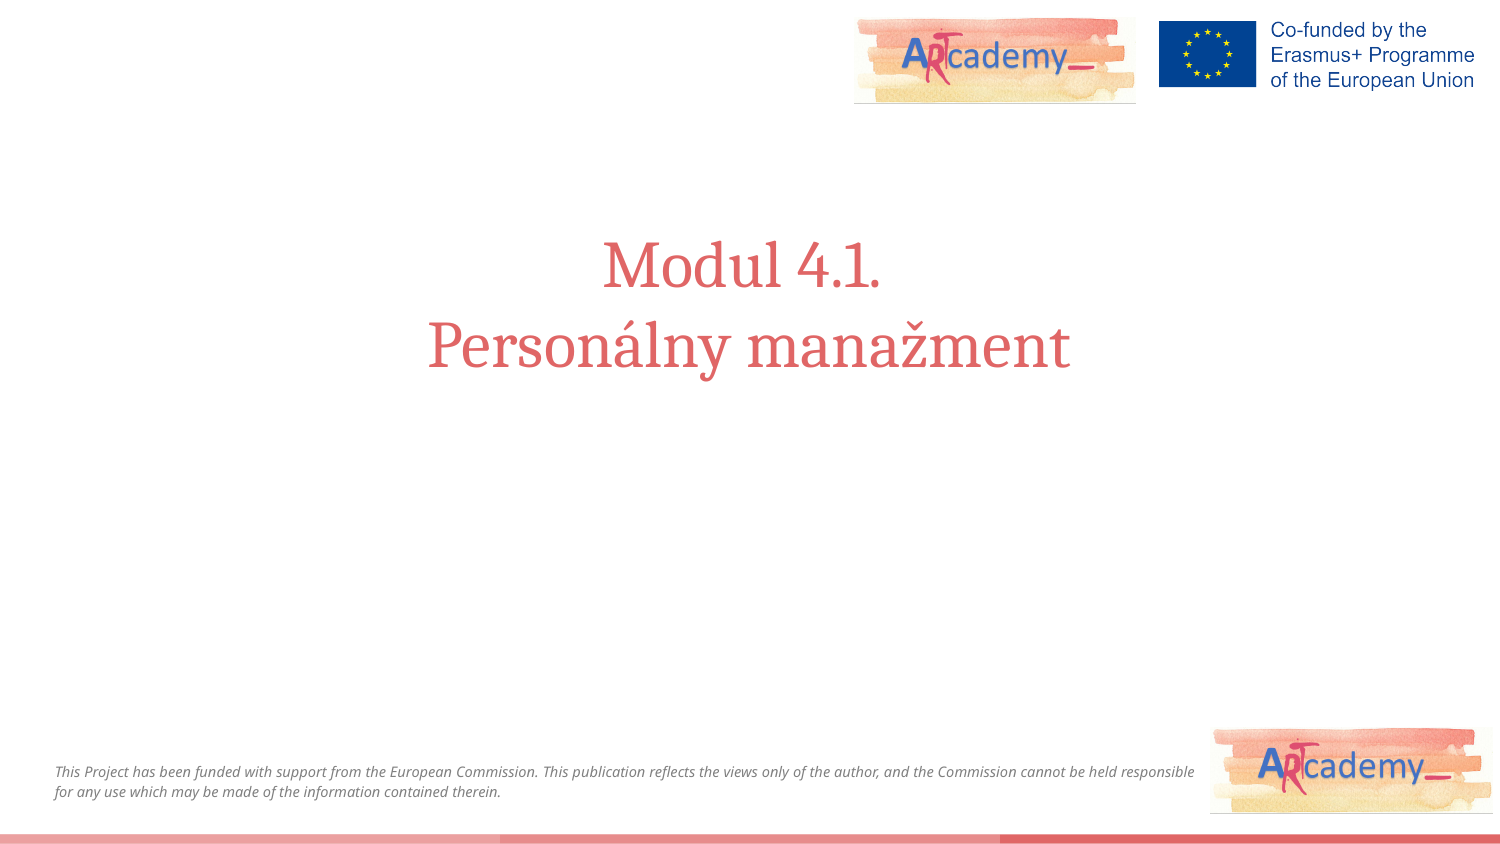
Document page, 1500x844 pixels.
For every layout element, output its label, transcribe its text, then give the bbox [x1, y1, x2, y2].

picture [1210, 709, 1493, 844]
picture [1158, 21, 1474, 91]
text_box This Project has been funded with support from the European Commission. This publication reflects the views only of the author, and the Commission cannot be held responsible for any use which may be made of the information contained therein. [39, 754, 1205, 799]
title Modul 4.1. Personálny manažment [156, 205, 1344, 422]
picture [854, 0, 1137, 134]
